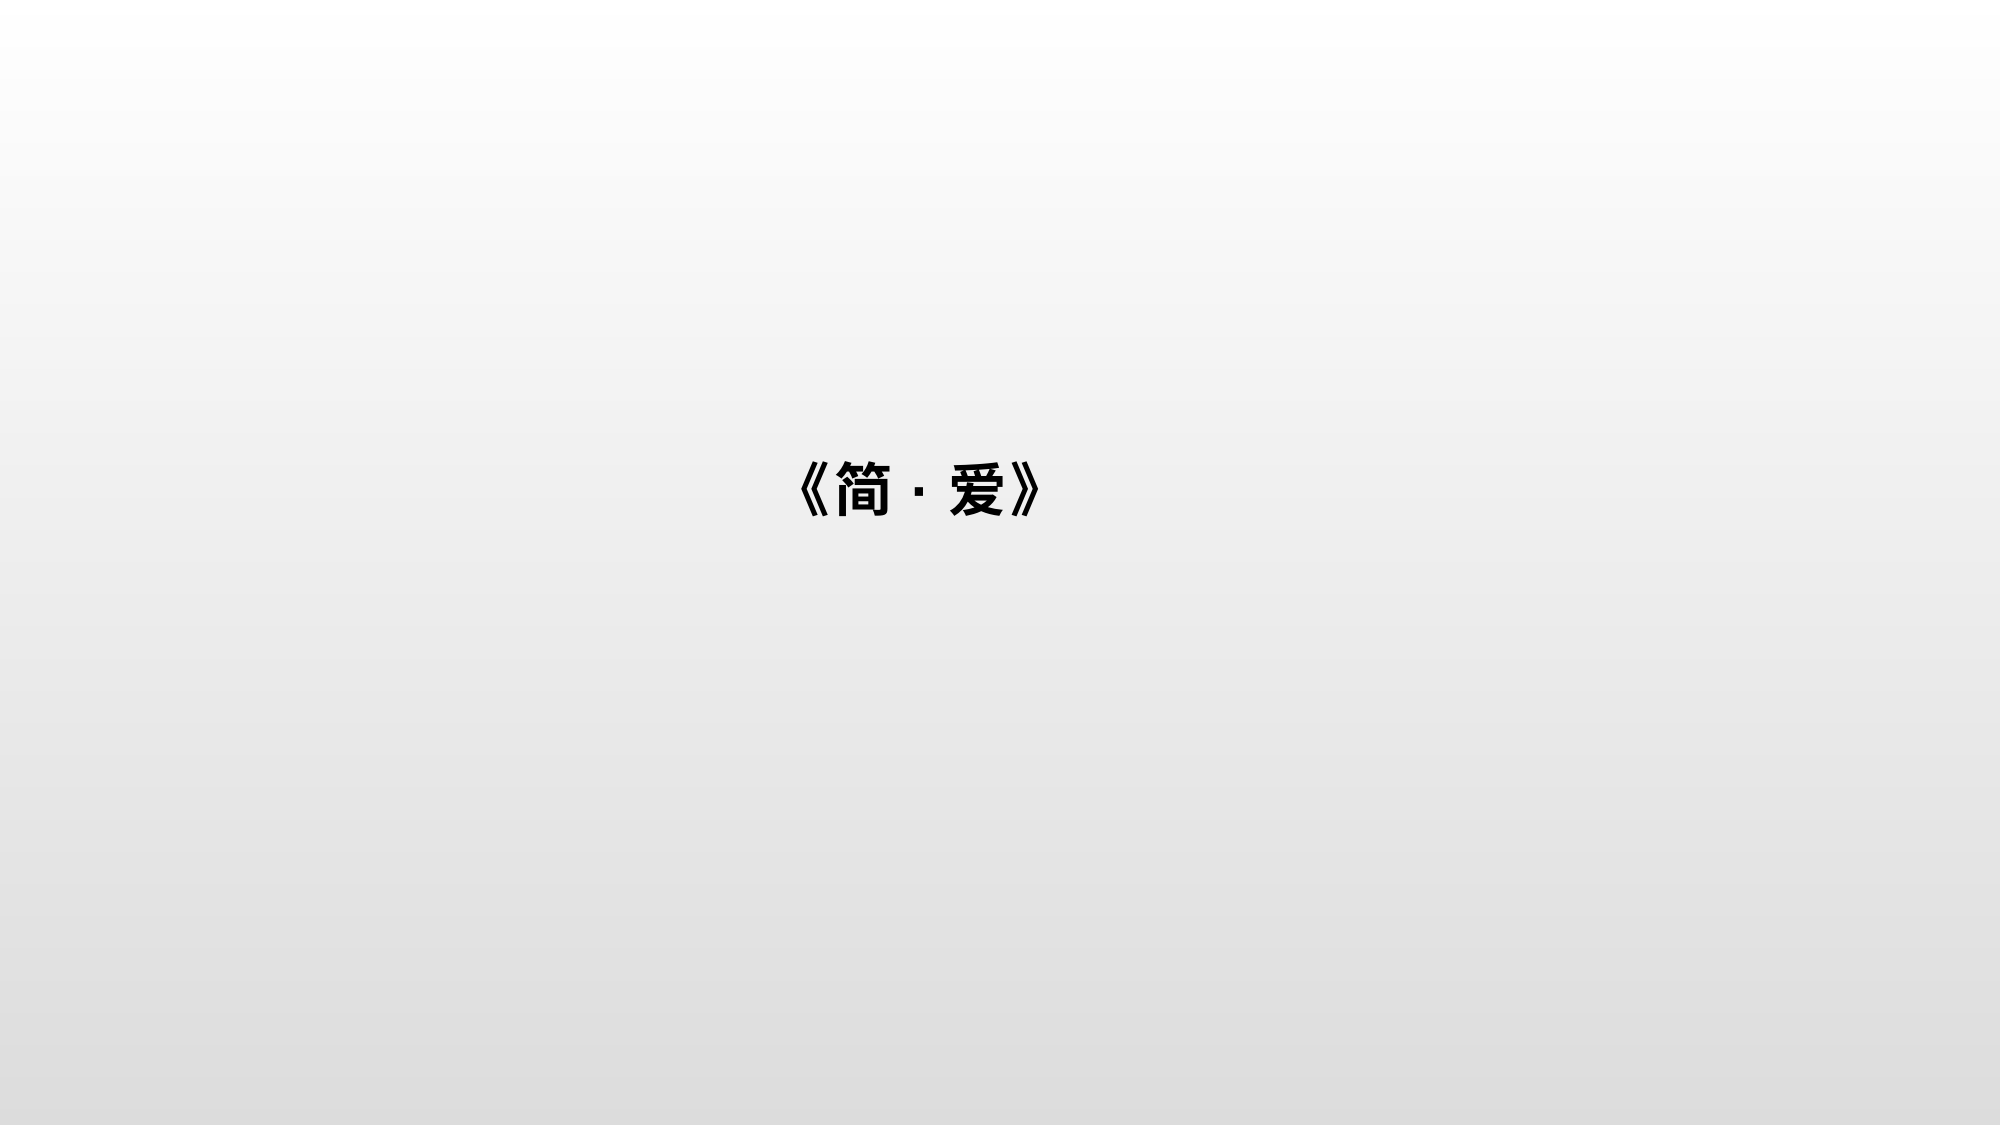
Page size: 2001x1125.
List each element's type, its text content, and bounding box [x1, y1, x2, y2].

title 《简·爱》 [755, 472, 1399, 573]
